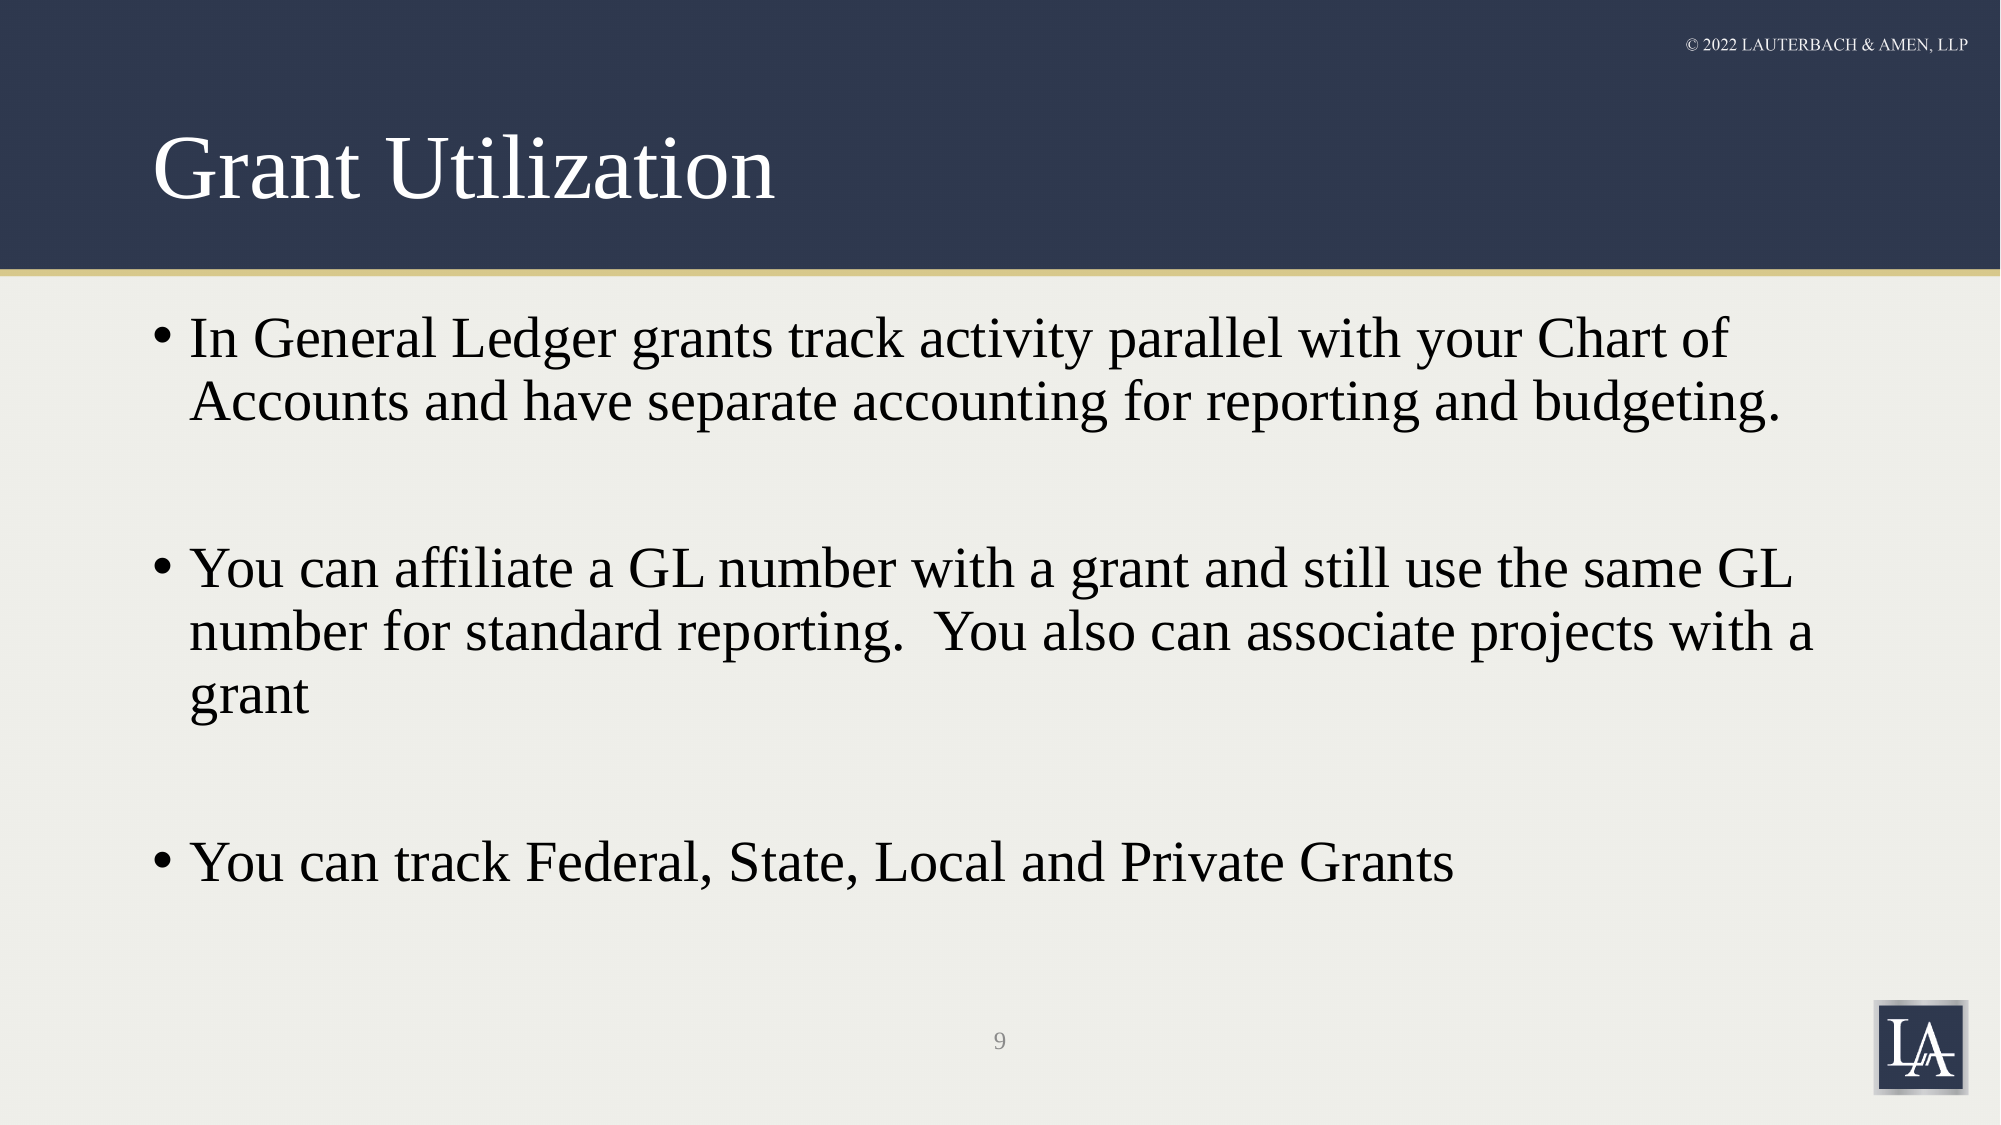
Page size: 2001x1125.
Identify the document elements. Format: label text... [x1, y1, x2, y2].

list In General Ledger grants track activity parallel with your Chart of Accounts and have separate accounting for reporting and budgeting. You can affiliate a GL number with a grant and still use the same GL number for standard reporting. You also can associate projects with a grant You can track Federal, State, Local and Private Grants [137, 299, 1863, 1014]
slide_number 9 [954, 1013, 1046, 1066]
picture [0, 0, 2001, 1125]
title Grant Utilization [137, 59, 1863, 278]
